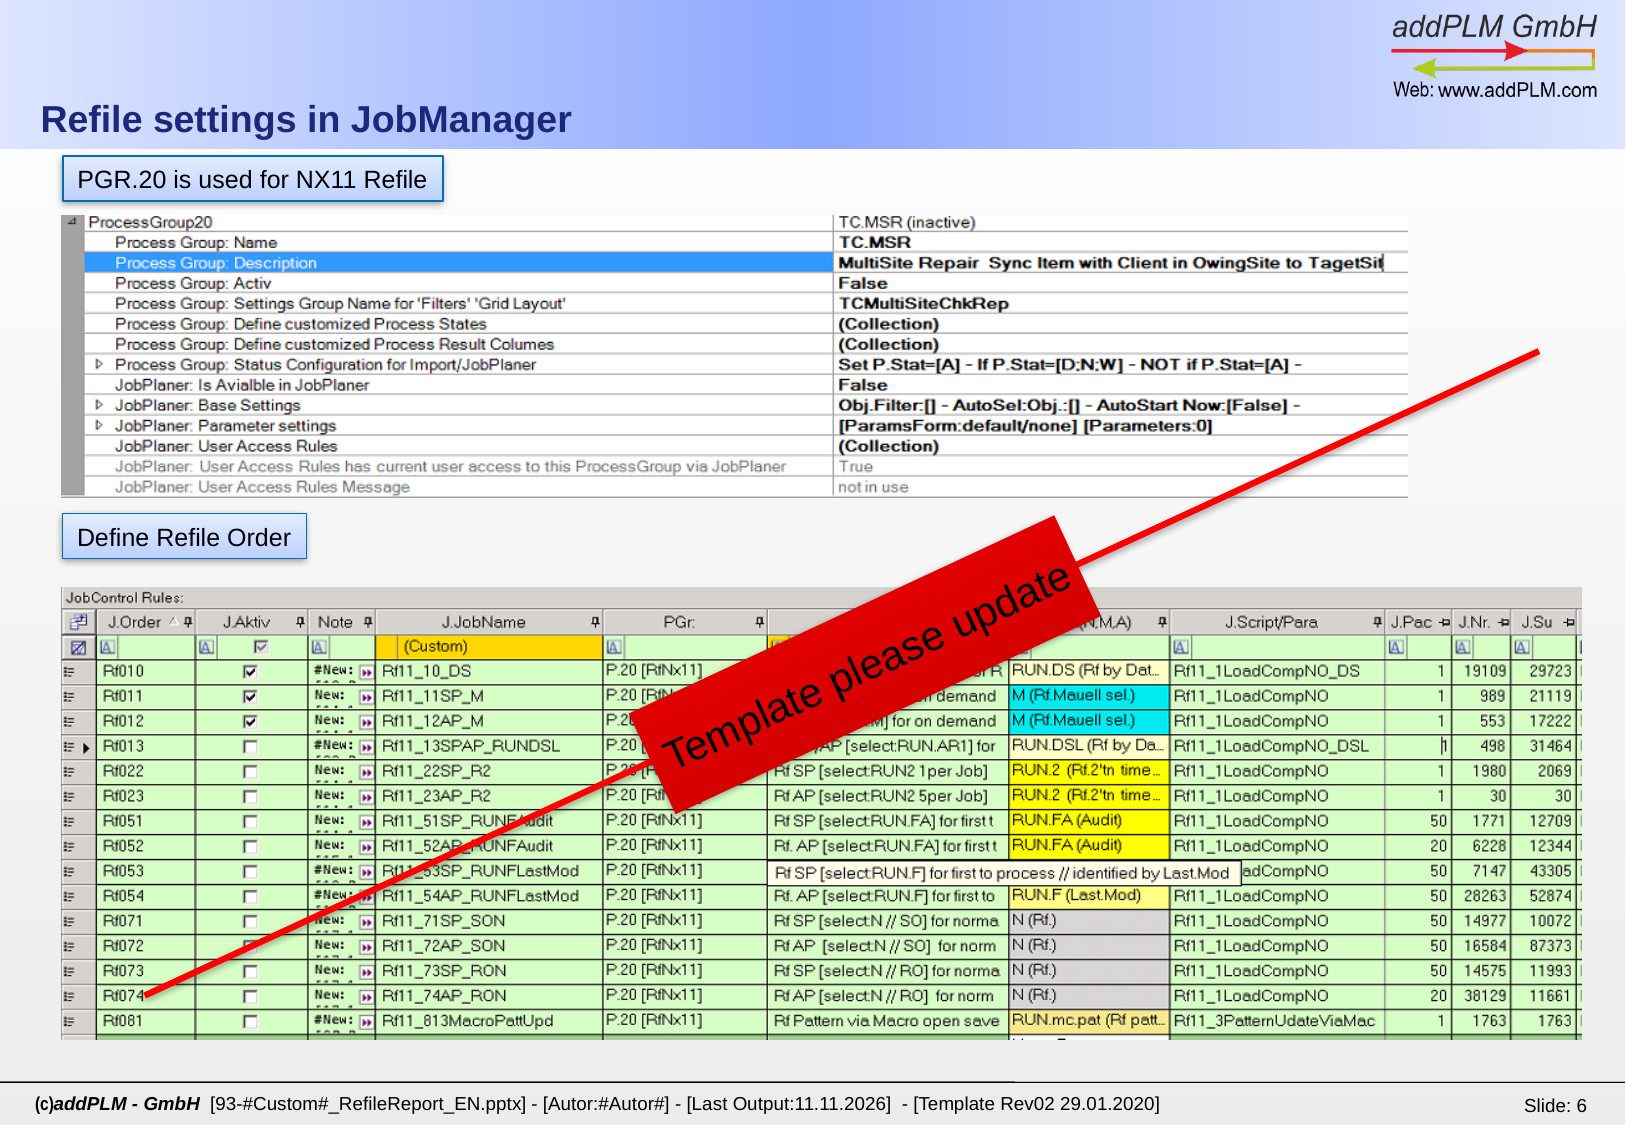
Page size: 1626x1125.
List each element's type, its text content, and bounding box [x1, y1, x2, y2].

picture [61, 587, 1582, 1040]
text_box Define Refile Order [62, 513, 139, 559]
picture [61, 215, 1408, 499]
text_box PGR.20 is used for NX11 Refile [62, 155, 444, 202]
title Refile settings in JobManager [40, 67, 1582, 131]
picture [1391, 14, 1597, 97]
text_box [144, 350, 1540, 996]
